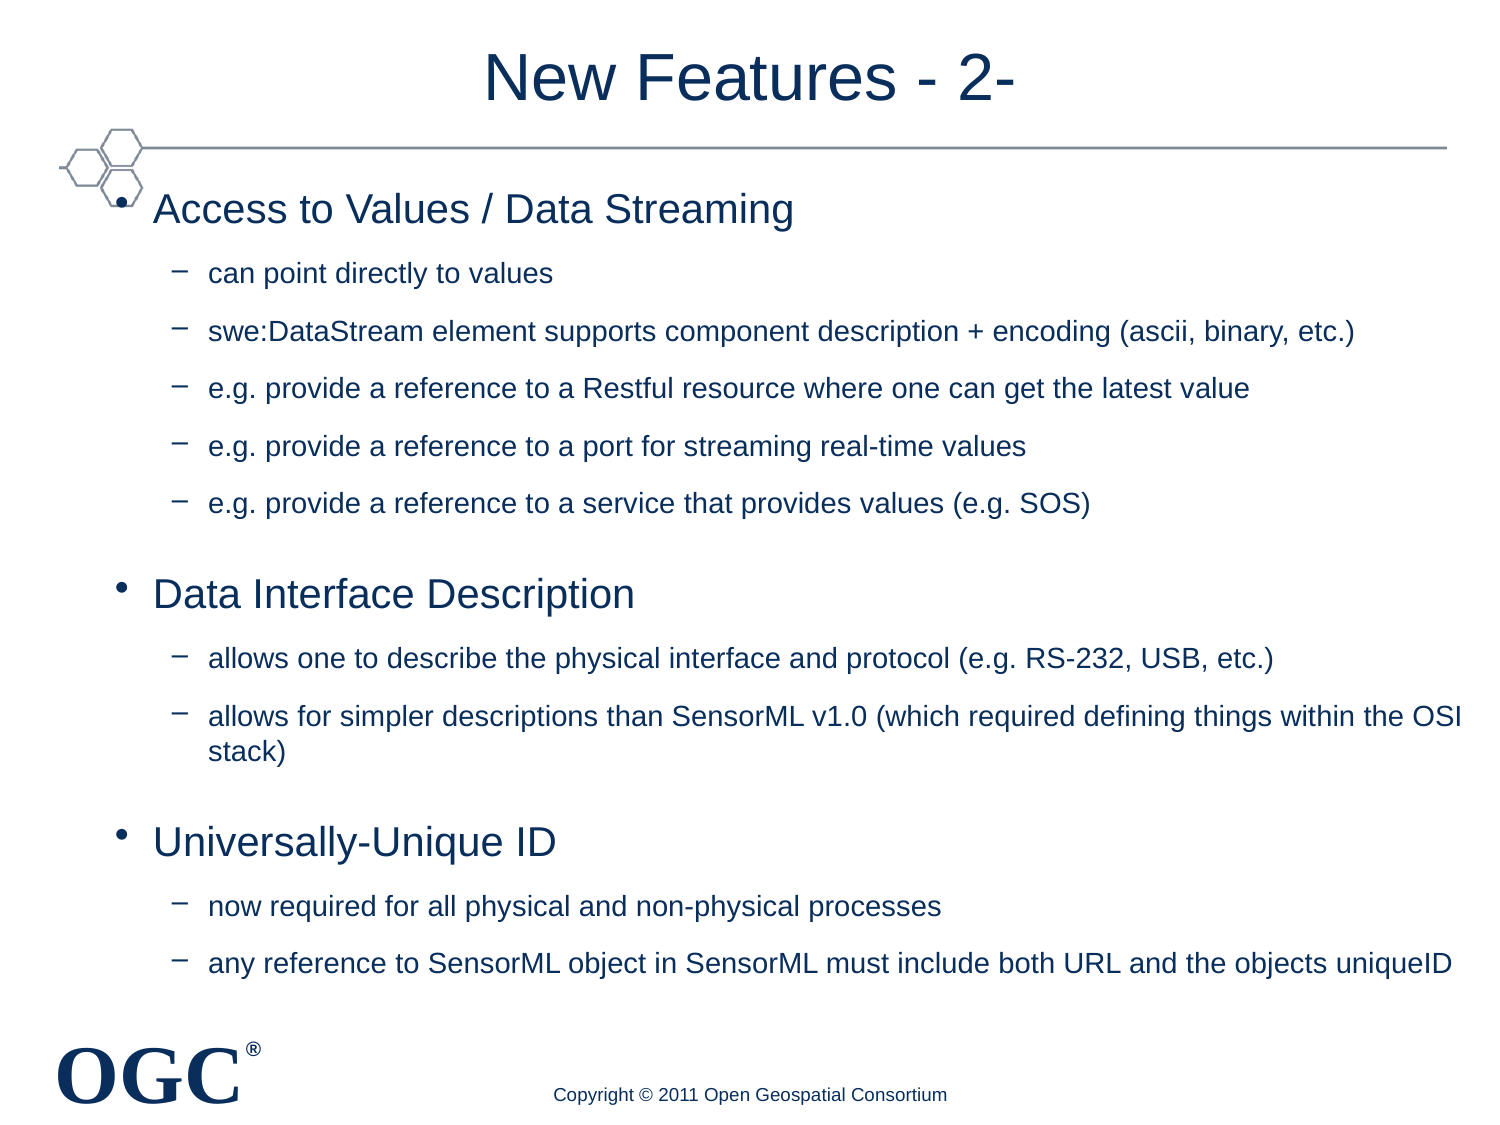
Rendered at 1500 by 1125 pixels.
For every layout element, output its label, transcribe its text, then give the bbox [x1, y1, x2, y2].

picture [59, 136, 1447, 208]
text_box Access to Values / Data Streaming can point directly to values swe:DataStream element supports component description + encoding (ascii, binary, etc.) e.g. provide a reference to a Restful resource where one can get the latest value e.g. provide a reference to a port for streaming real-time values e.g. provide a reference to a service that provides values (e.g. SOS) Data Interface Description allows one to describe the physical interface and protocol (e.g. RS-232, USB, etc.) allows for simpler descriptions than SensorML v1.0 (which required defining things within the OSI stack) Universally-Unique ID now required for all physical and non-physical processes any reference to SensorML object in SensorML must include both URL and the objects uniqueID [99, 174, 1488, 963]
title New Features - 2- [37, 22, 1463, 136]
text_box Copyright © 2011 Open Geospatial Consortium [487, 1074, 1013, 1113]
text_box [954, 84, 985, 125]
